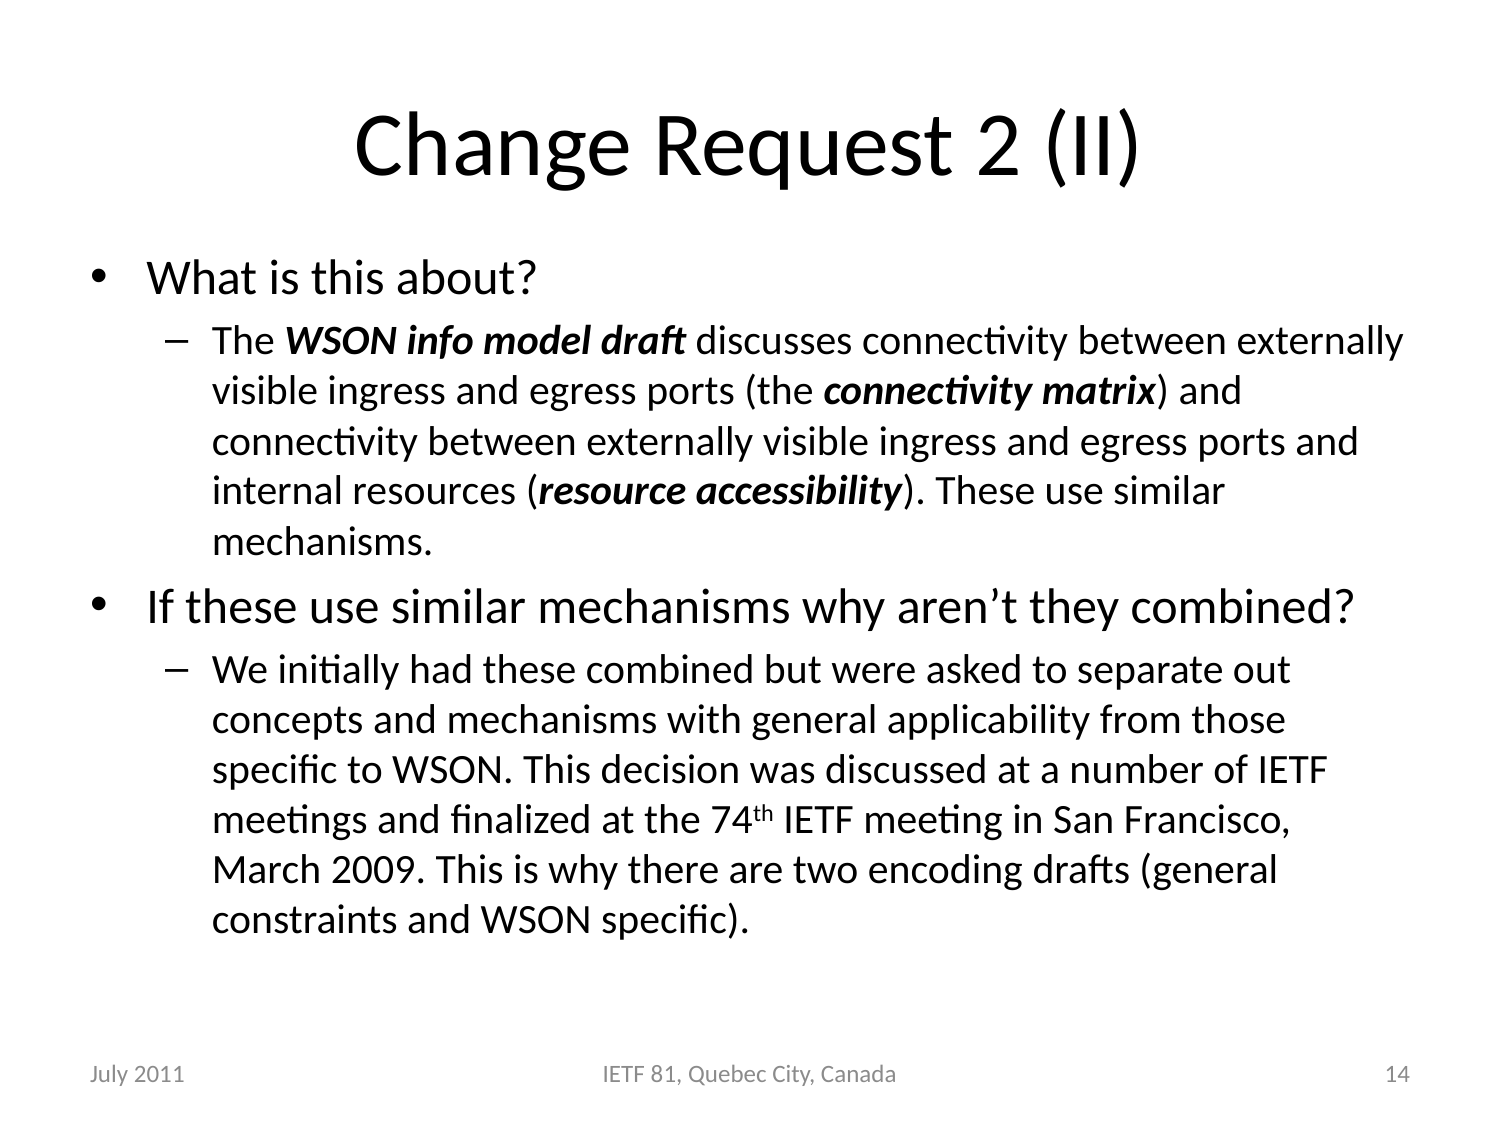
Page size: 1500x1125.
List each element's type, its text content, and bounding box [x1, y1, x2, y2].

title Change Request 2 (II) [74, 44, 1426, 233]
footer IETF 81, Quebec City, Canada [512, 1042, 988, 1103]
slide_number 14 [1074, 1042, 1425, 1103]
list What is this about? The WSON info model draft discusses connectivity between externally visible ingress and egress ports (the connectivity matrix) and connectivity between externally visible ingress and egress ports and internal resources (resource accessibility). These use similar mechanisms. If these use similar mechanisms why aren’t they combined? We initially had these combined but were asked to separate out concepts and mechanisms with general applicability from those specific to WSON. This decision was discussed at a number of IETF meetings and finalized at the 74th IETF meeting in San Francisco, March 2009. This is why there are two encoding drafts (general constraints and WSON specific). [74, 237, 1426, 1013]
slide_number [75, 1042, 425, 1103]
